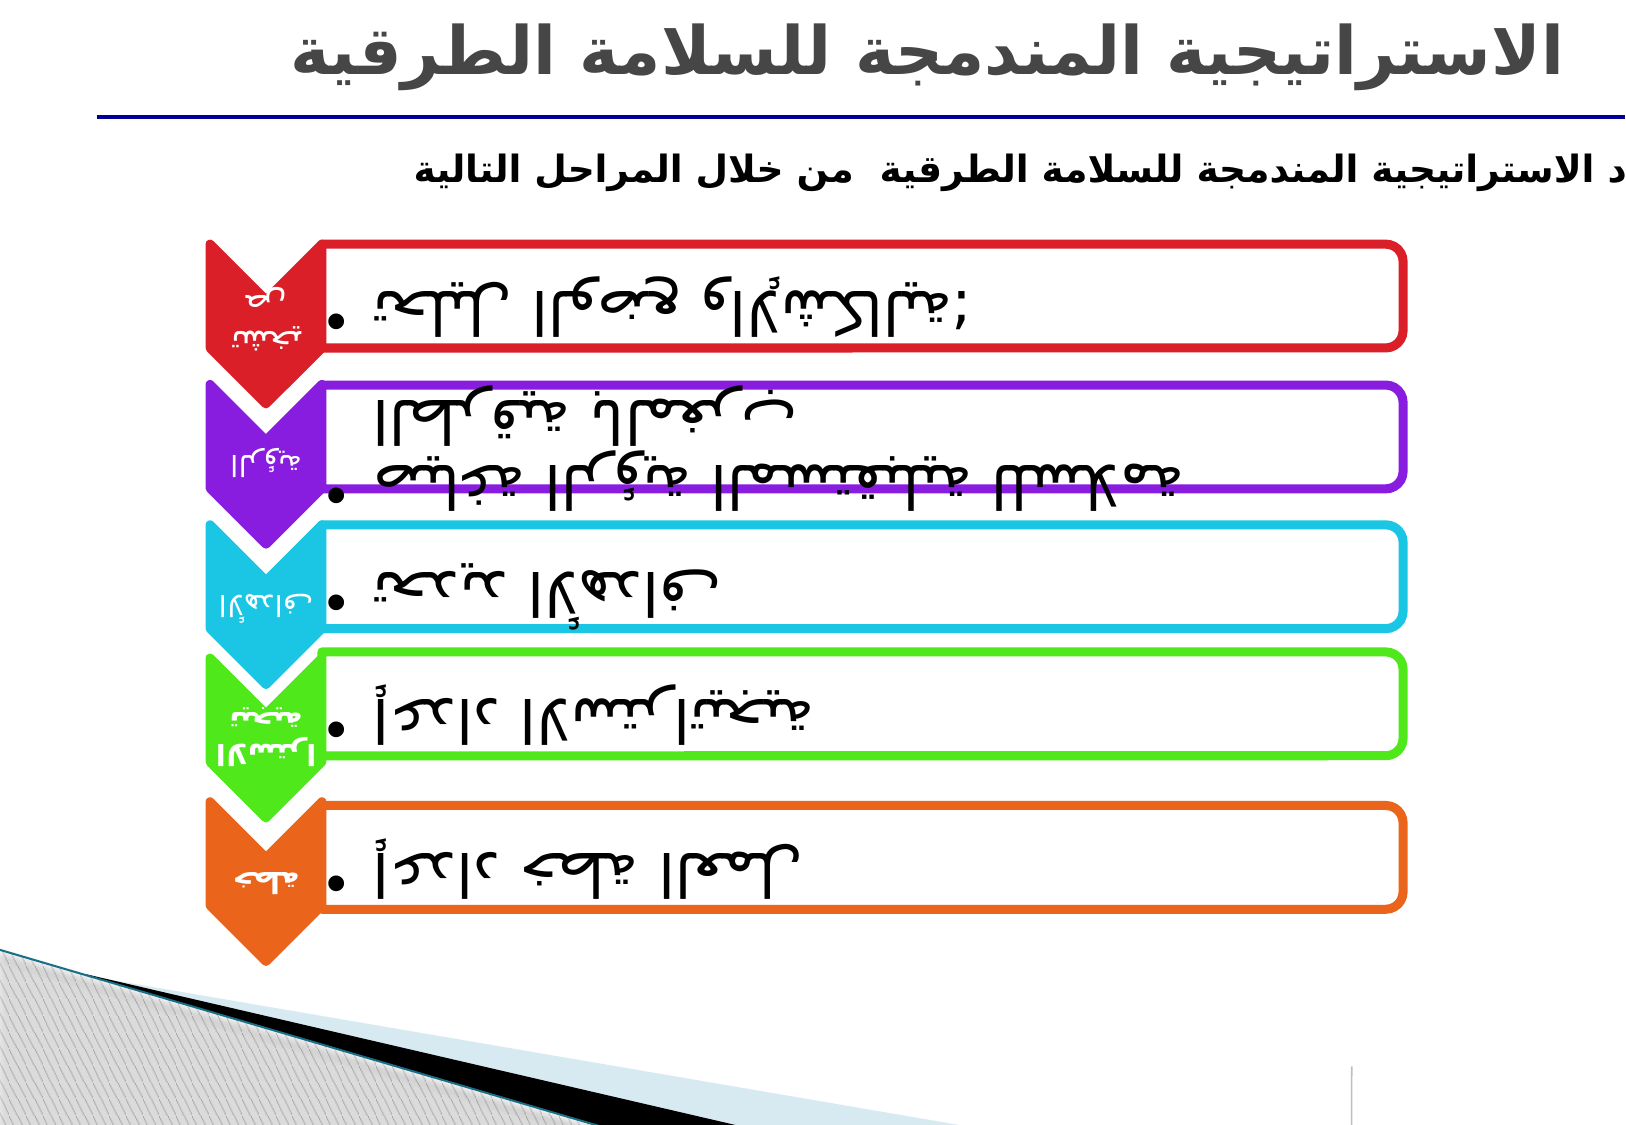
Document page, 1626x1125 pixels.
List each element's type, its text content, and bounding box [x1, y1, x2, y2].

title الاستراتيجية المندمجة للسلامة الطرقية [100, 0, 1581, 96]
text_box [209, 243, 1404, 966]
text_box تم إعداد الاستراتيجية المندمجة للسلامة الطرقية من خلال المراحل التالية [398, 137, 1625, 197]
